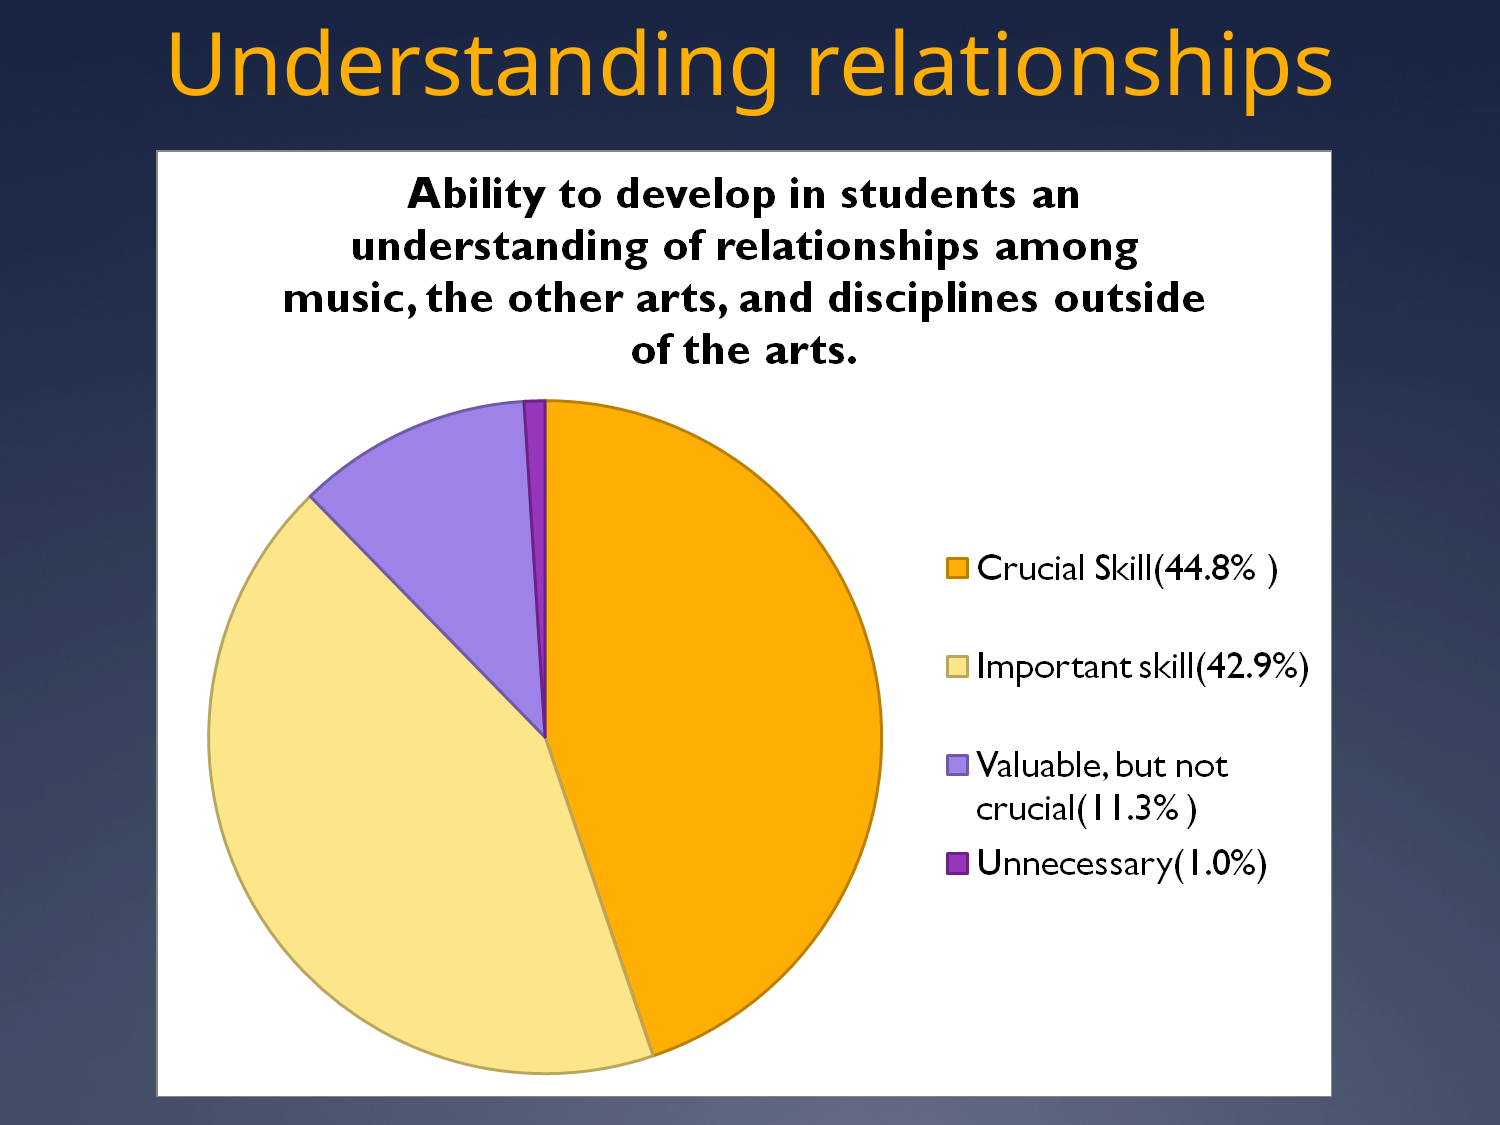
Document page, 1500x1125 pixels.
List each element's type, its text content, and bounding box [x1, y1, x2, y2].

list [155, 149, 1333, 1098]
title Understanding relationships [100, 0, 1400, 151]
